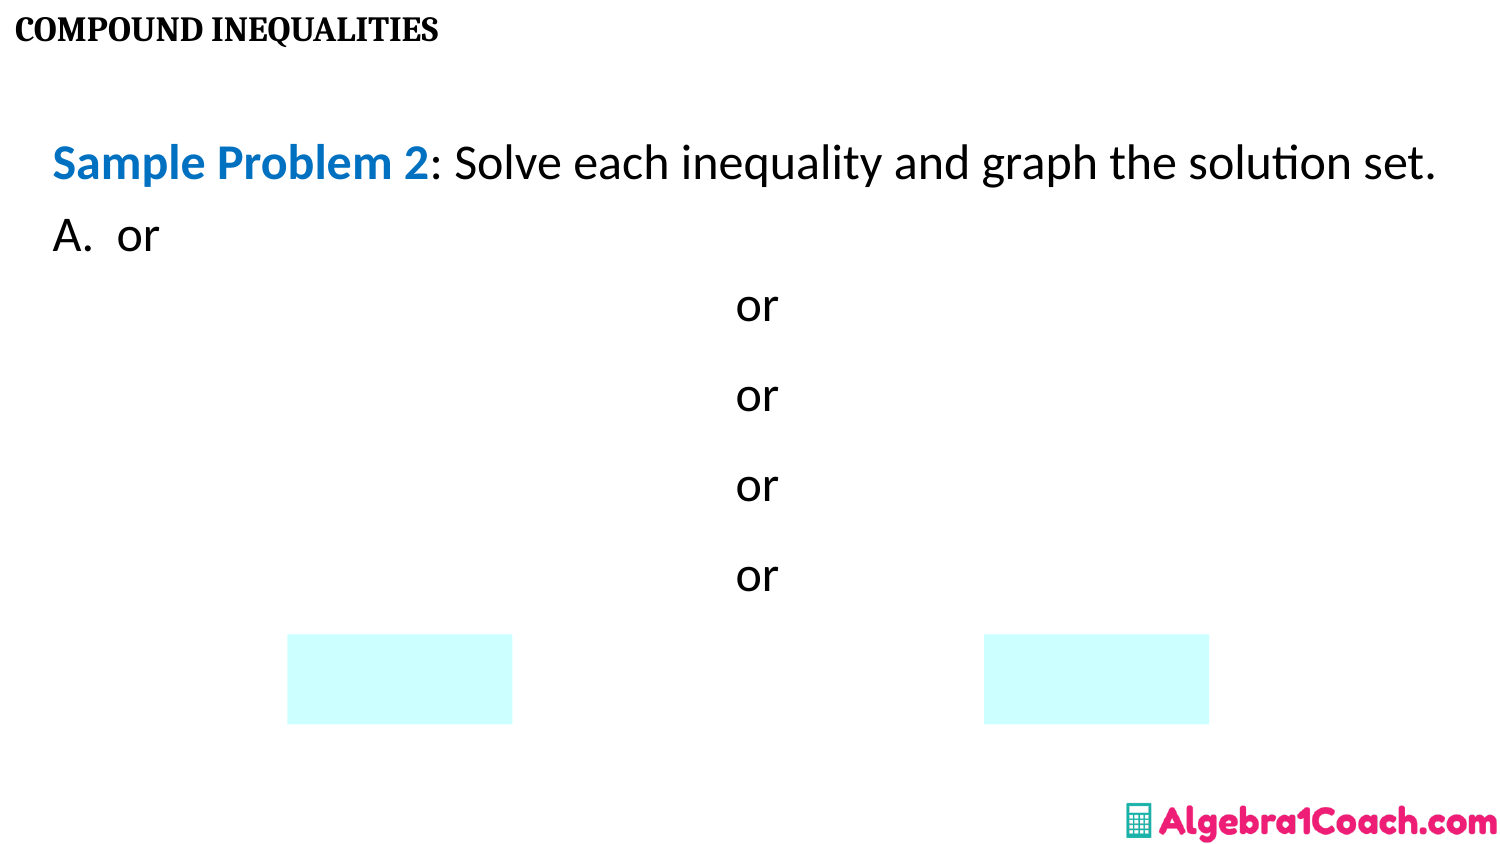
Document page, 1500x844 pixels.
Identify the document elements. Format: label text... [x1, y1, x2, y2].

text_box [982, 632, 1211, 726]
title COMPOUND INEQUALITIES [0, 0, 1350, 57]
text_box [285, 632, 514, 726]
picture [1109, 798, 1500, 844]
